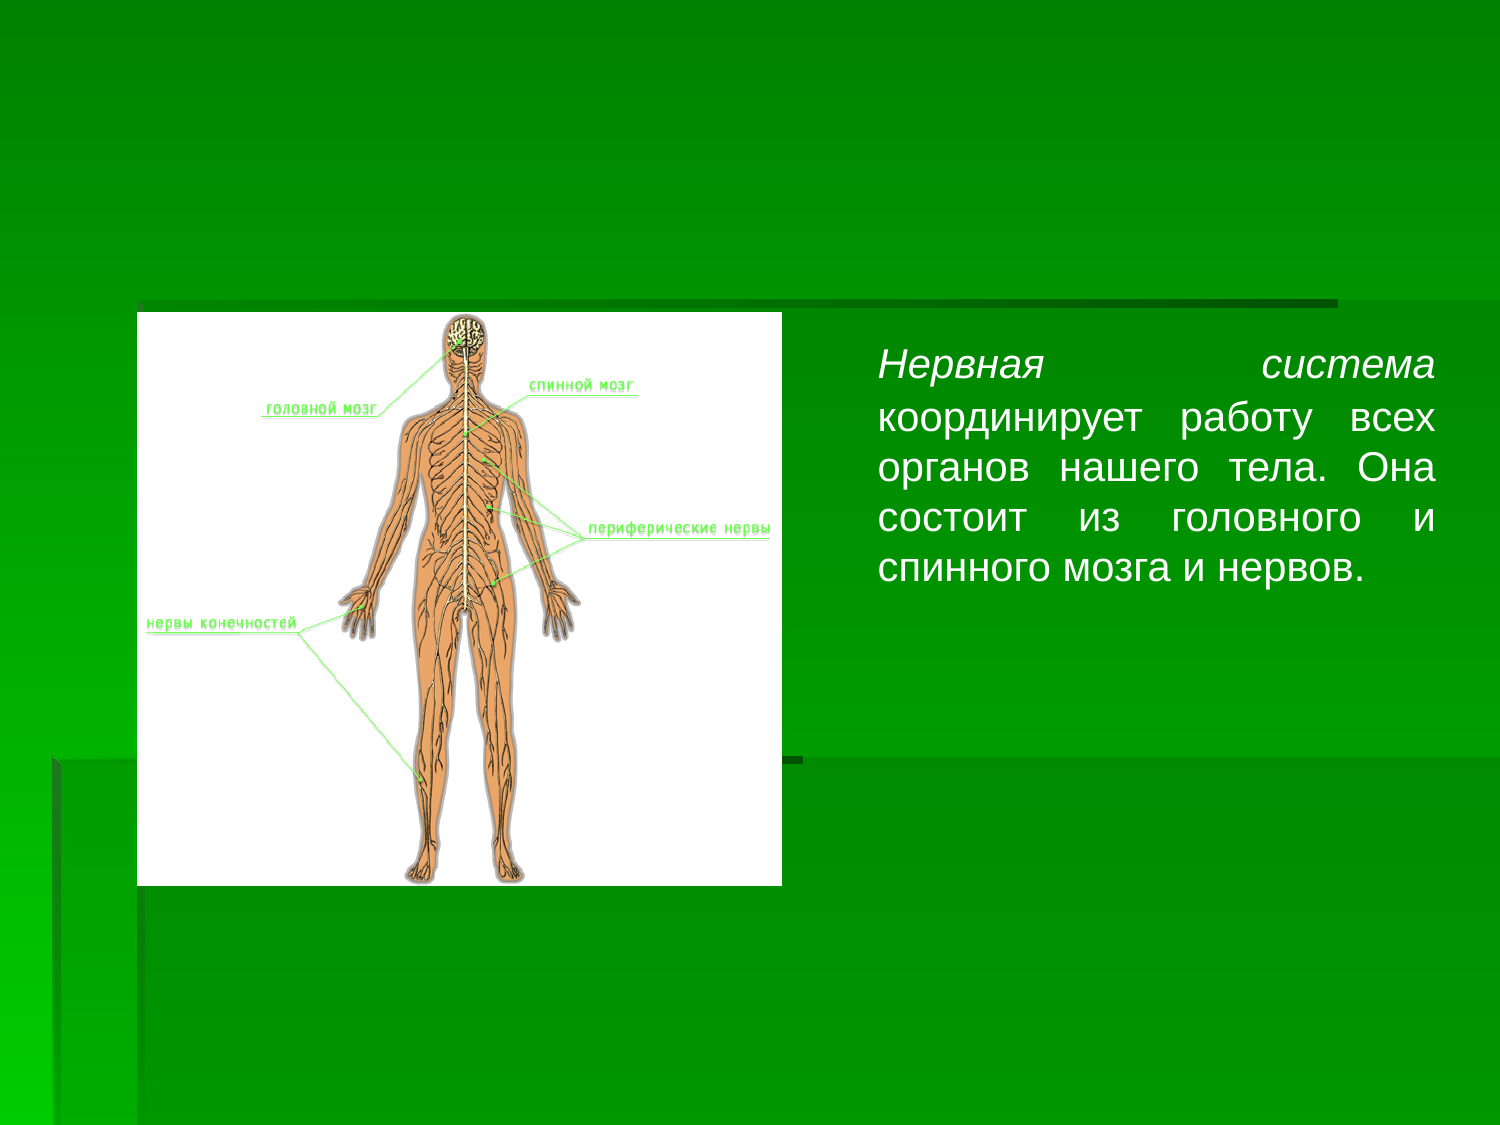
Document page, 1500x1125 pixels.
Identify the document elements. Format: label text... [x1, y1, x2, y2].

list Нервная система координирует работу всех органов нашего тела. Она состоит из головного и спинного мозга и нервов. [806, 312, 1452, 1001]
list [137, 312, 783, 886]
